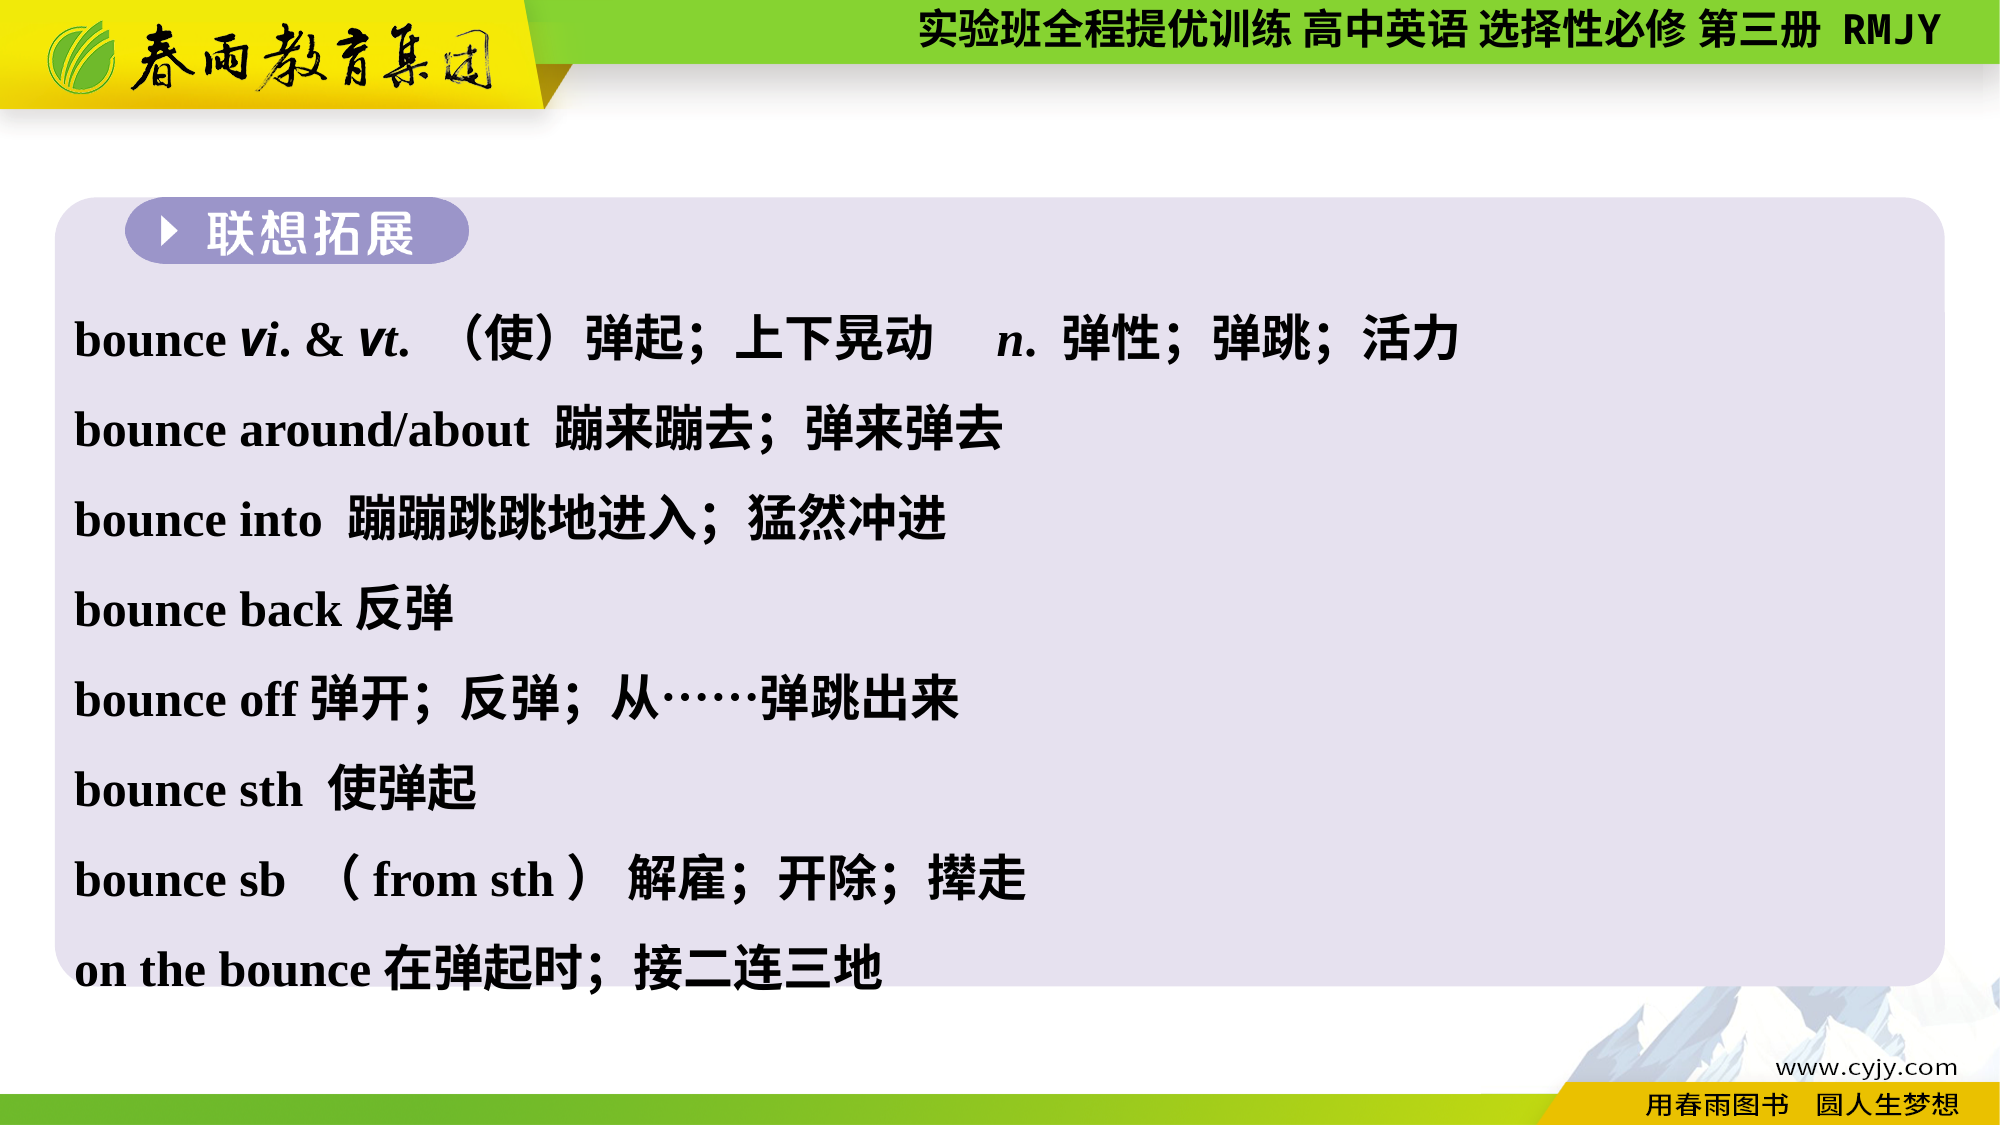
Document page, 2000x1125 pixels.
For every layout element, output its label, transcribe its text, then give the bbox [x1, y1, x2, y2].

picture [0, 0, 2000, 1125]
text_box bounce vi. & vt. （使）弹起；上下晃动 n. 弹性；弹跳；活力 bounce around/about 蹦来蹦去；弹来弹去 bounce into 蹦蹦跳跳地进入；猛然冲进 bounce back反弹 bounce off弹开；反弹；从……弹跳出来 bounce sth 使弹起 bounce sb （from sth） 解雇；开除；撵走 on the bounce在弹起时；接二连三地 [59, 268, 1944, 1004]
text_box [471, 197, 1945, 953]
text_box [54, 197, 123, 963]
